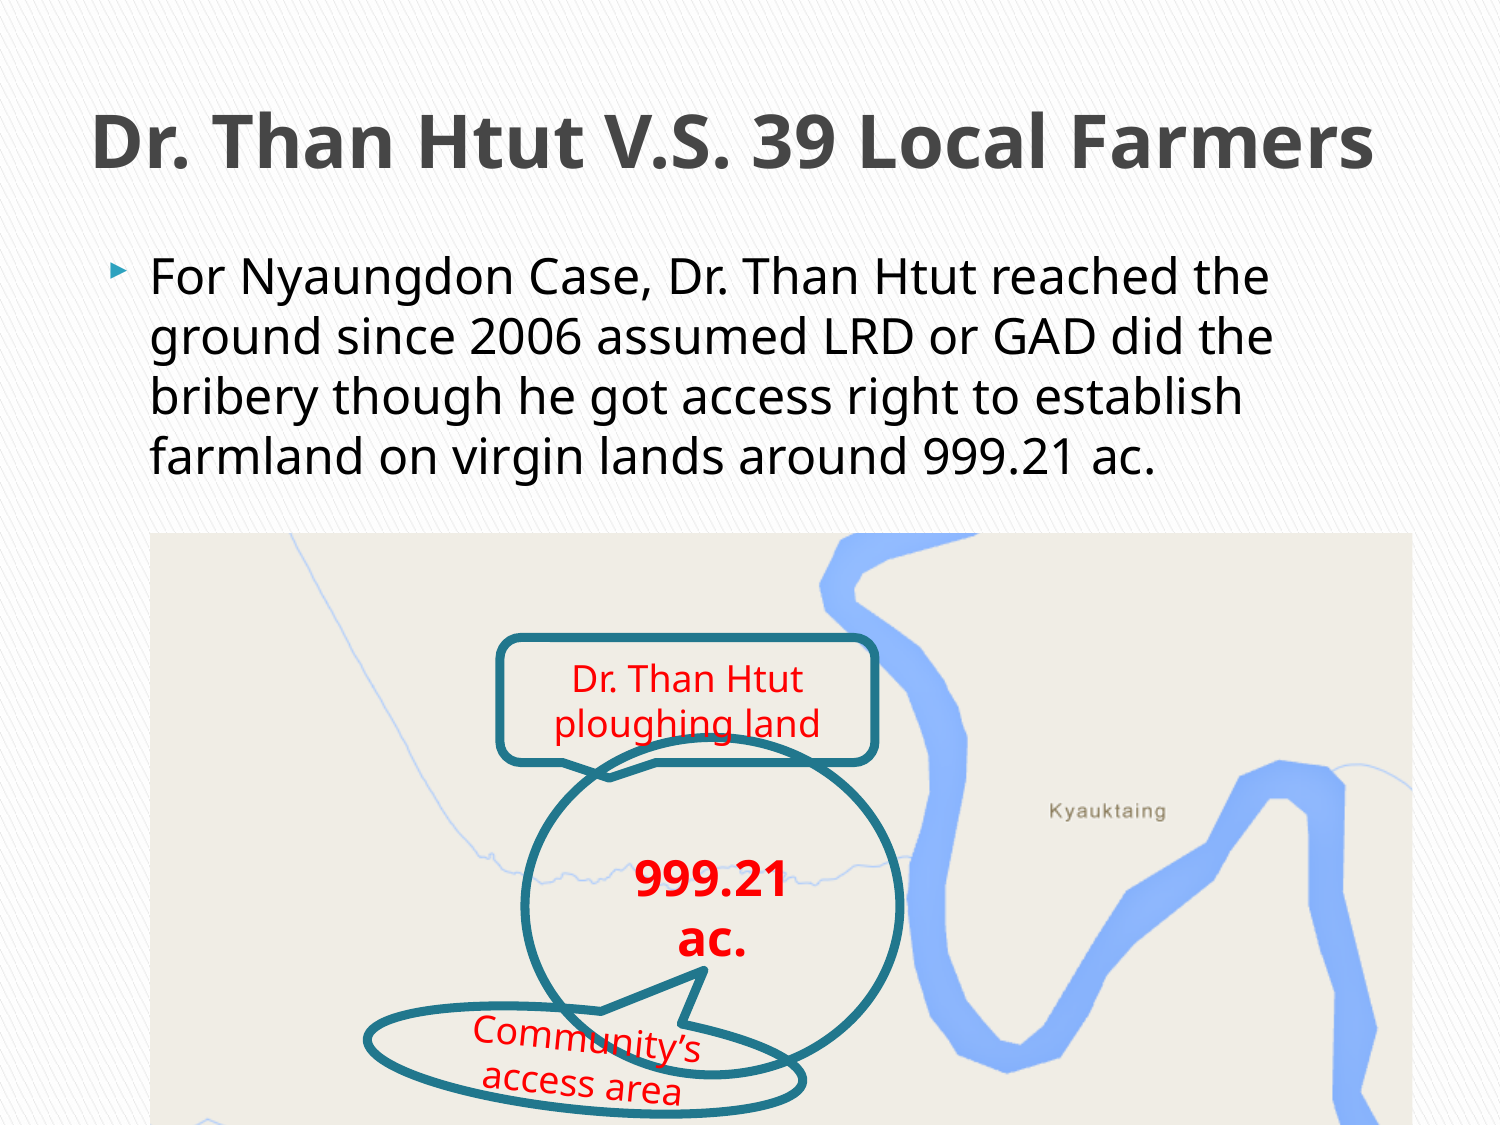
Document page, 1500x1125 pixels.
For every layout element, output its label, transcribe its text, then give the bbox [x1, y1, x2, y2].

list For Nyaungdon Case, Dr. Than Htut reached the ground since 2006 assumed LRD or GAD did the bribery though he got access right to establish farmland on virgin lands around 999.21 ac. [75, 236, 1425, 525]
title Dr. Than Htut V.S. 39 Local Farmers [75, 44, 1425, 233]
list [149, 532, 1413, 1125]
